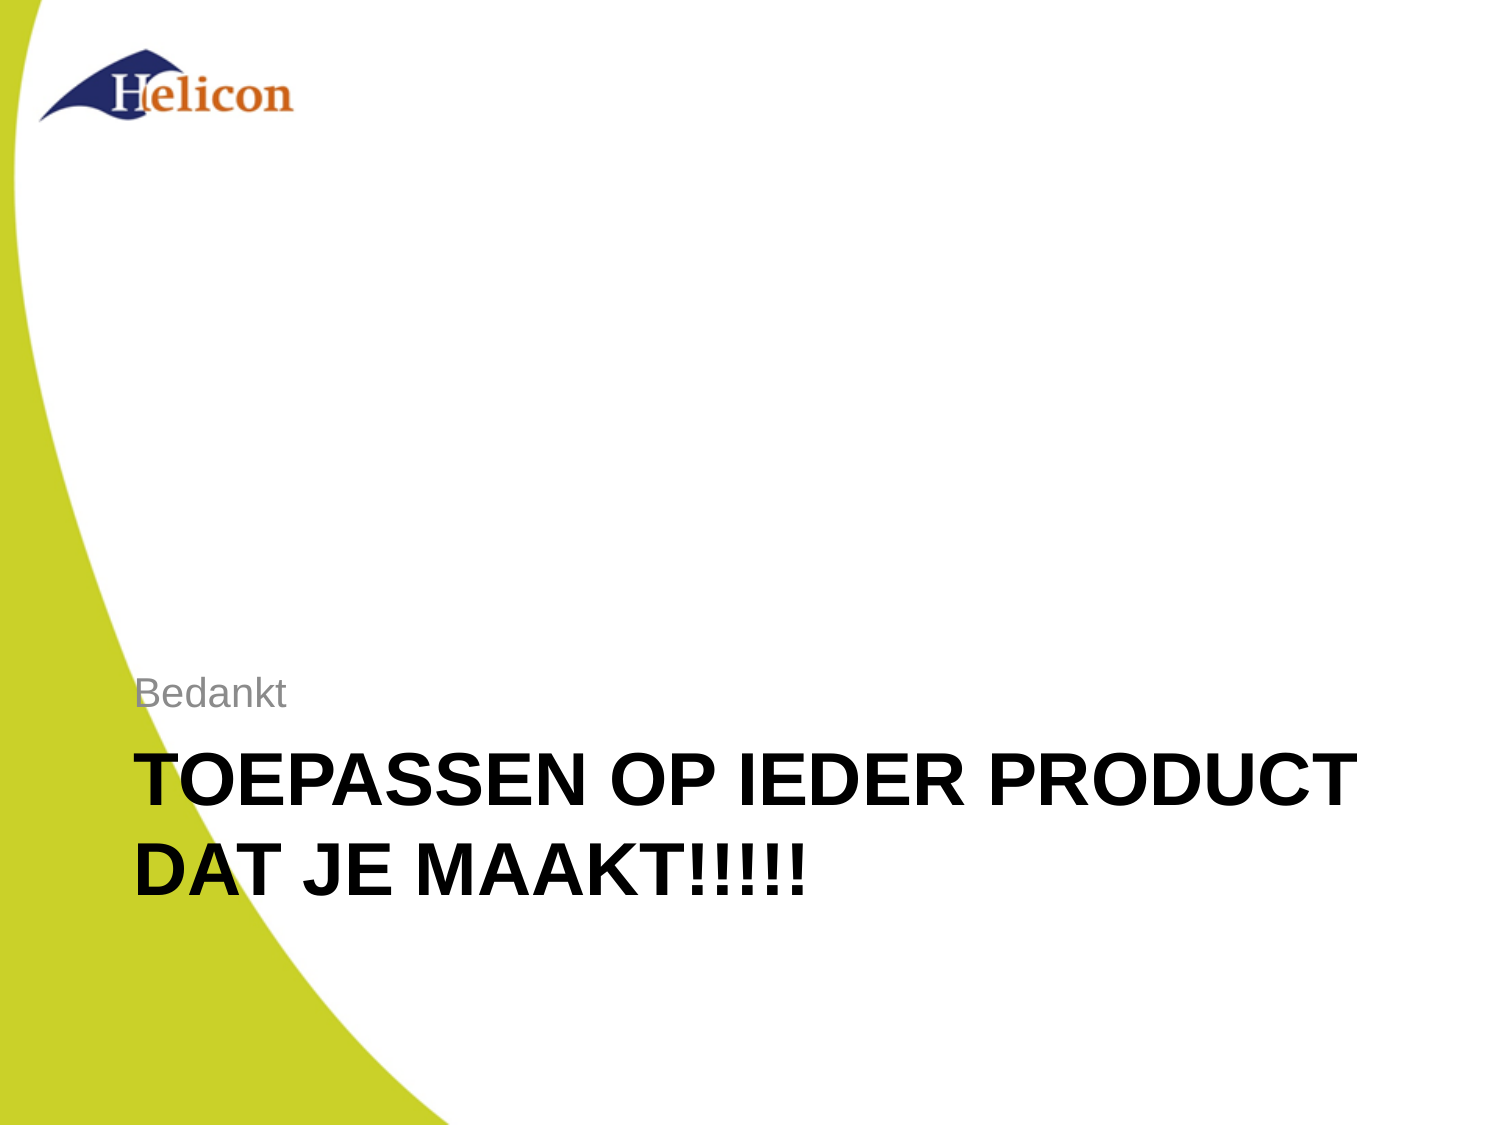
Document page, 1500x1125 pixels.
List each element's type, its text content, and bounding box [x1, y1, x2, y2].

picture [0, 0, 1500, 1125]
title Toepassen op ieder product dat je maakt!!!!! [118, 723, 1394, 947]
list Bedankt [118, 476, 1394, 723]
